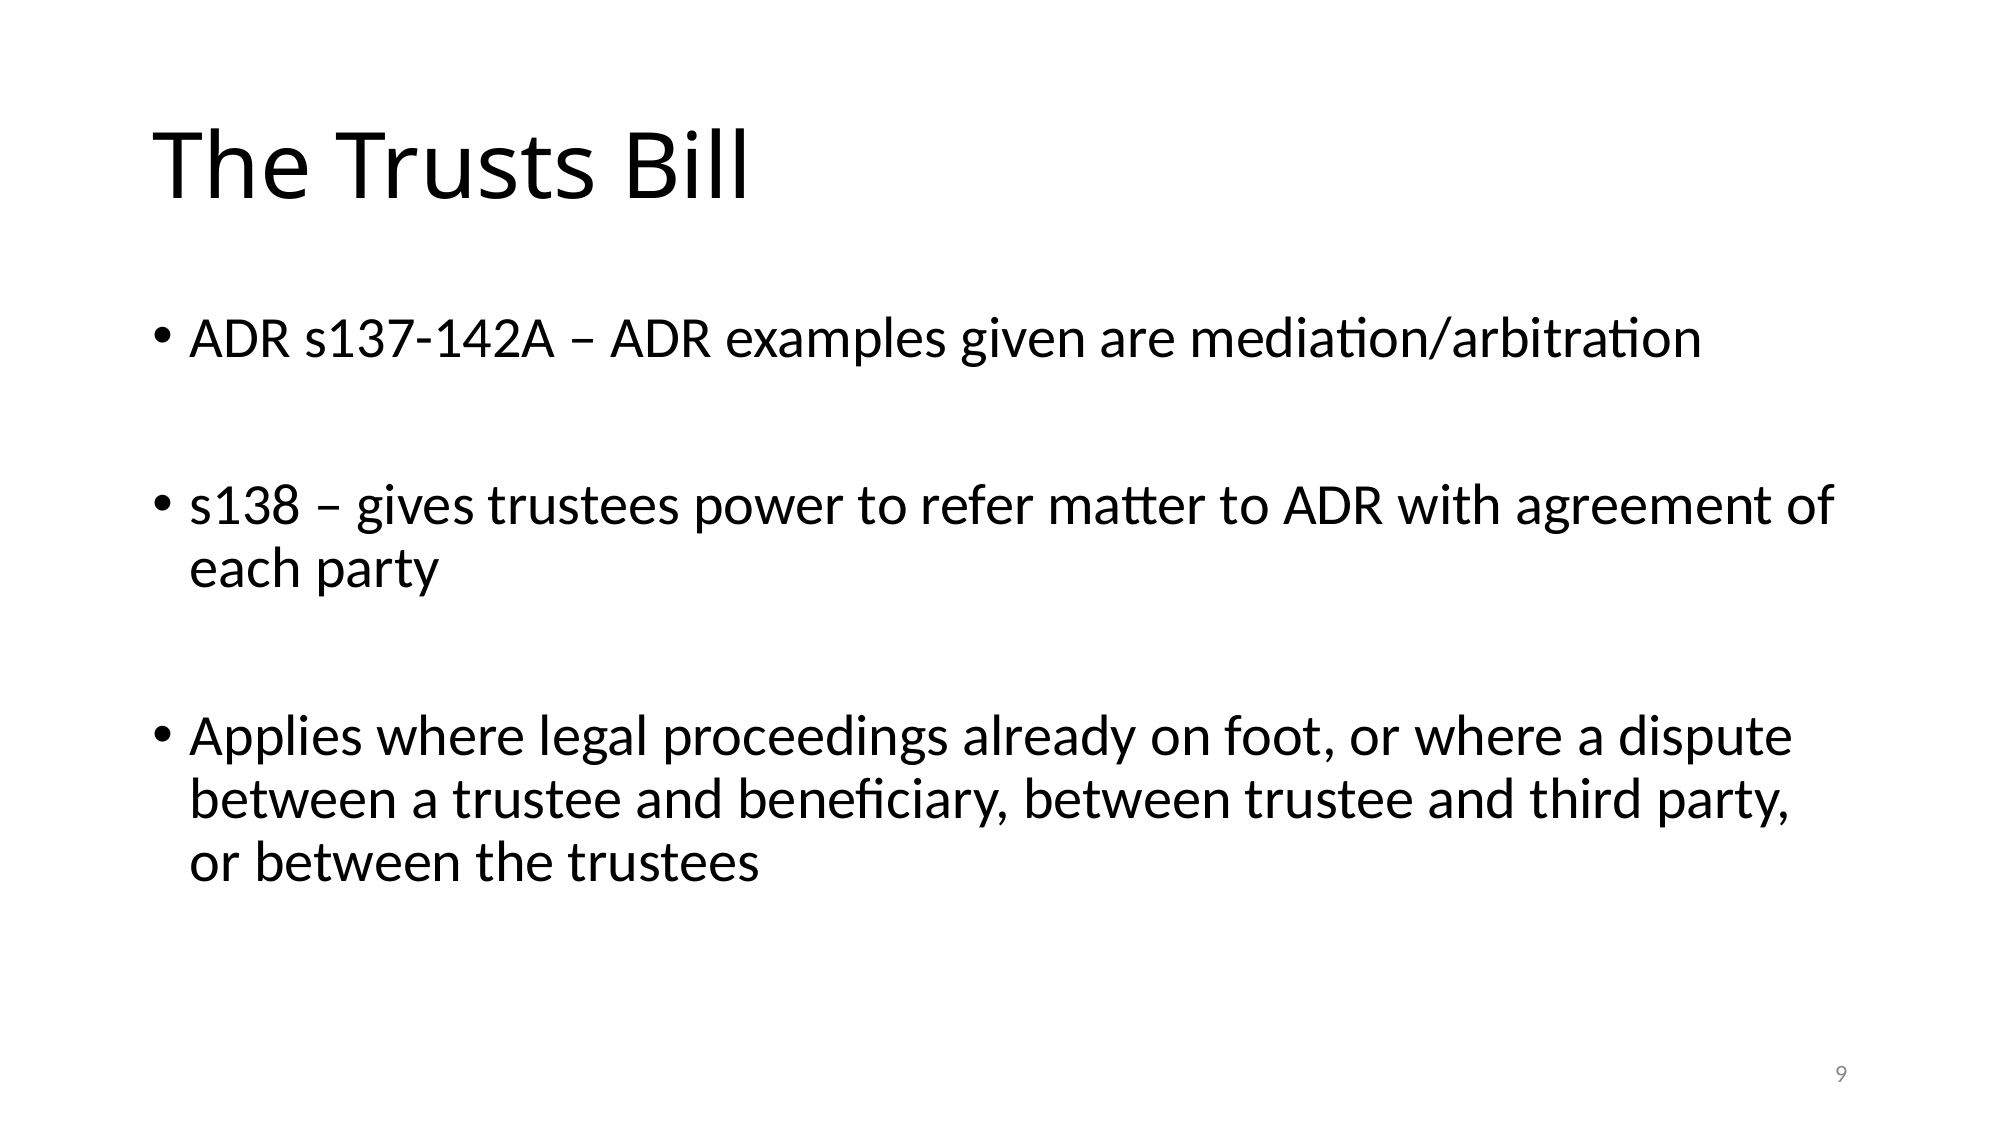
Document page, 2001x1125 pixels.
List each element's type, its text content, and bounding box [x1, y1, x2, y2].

title The Trusts Bill [137, 59, 1863, 278]
list ADR s137-142A – ADR examples given are mediation/arbitration s138 – gives trustees power to refer matter to ADR with agreement of each party Applies where legal proceedings already on foot, or where a dispute between a trustee and beneficiary, between trustee and third party, or between the trustees [137, 299, 1863, 1014]
slide_number 9 [1412, 1042, 1863, 1103]
